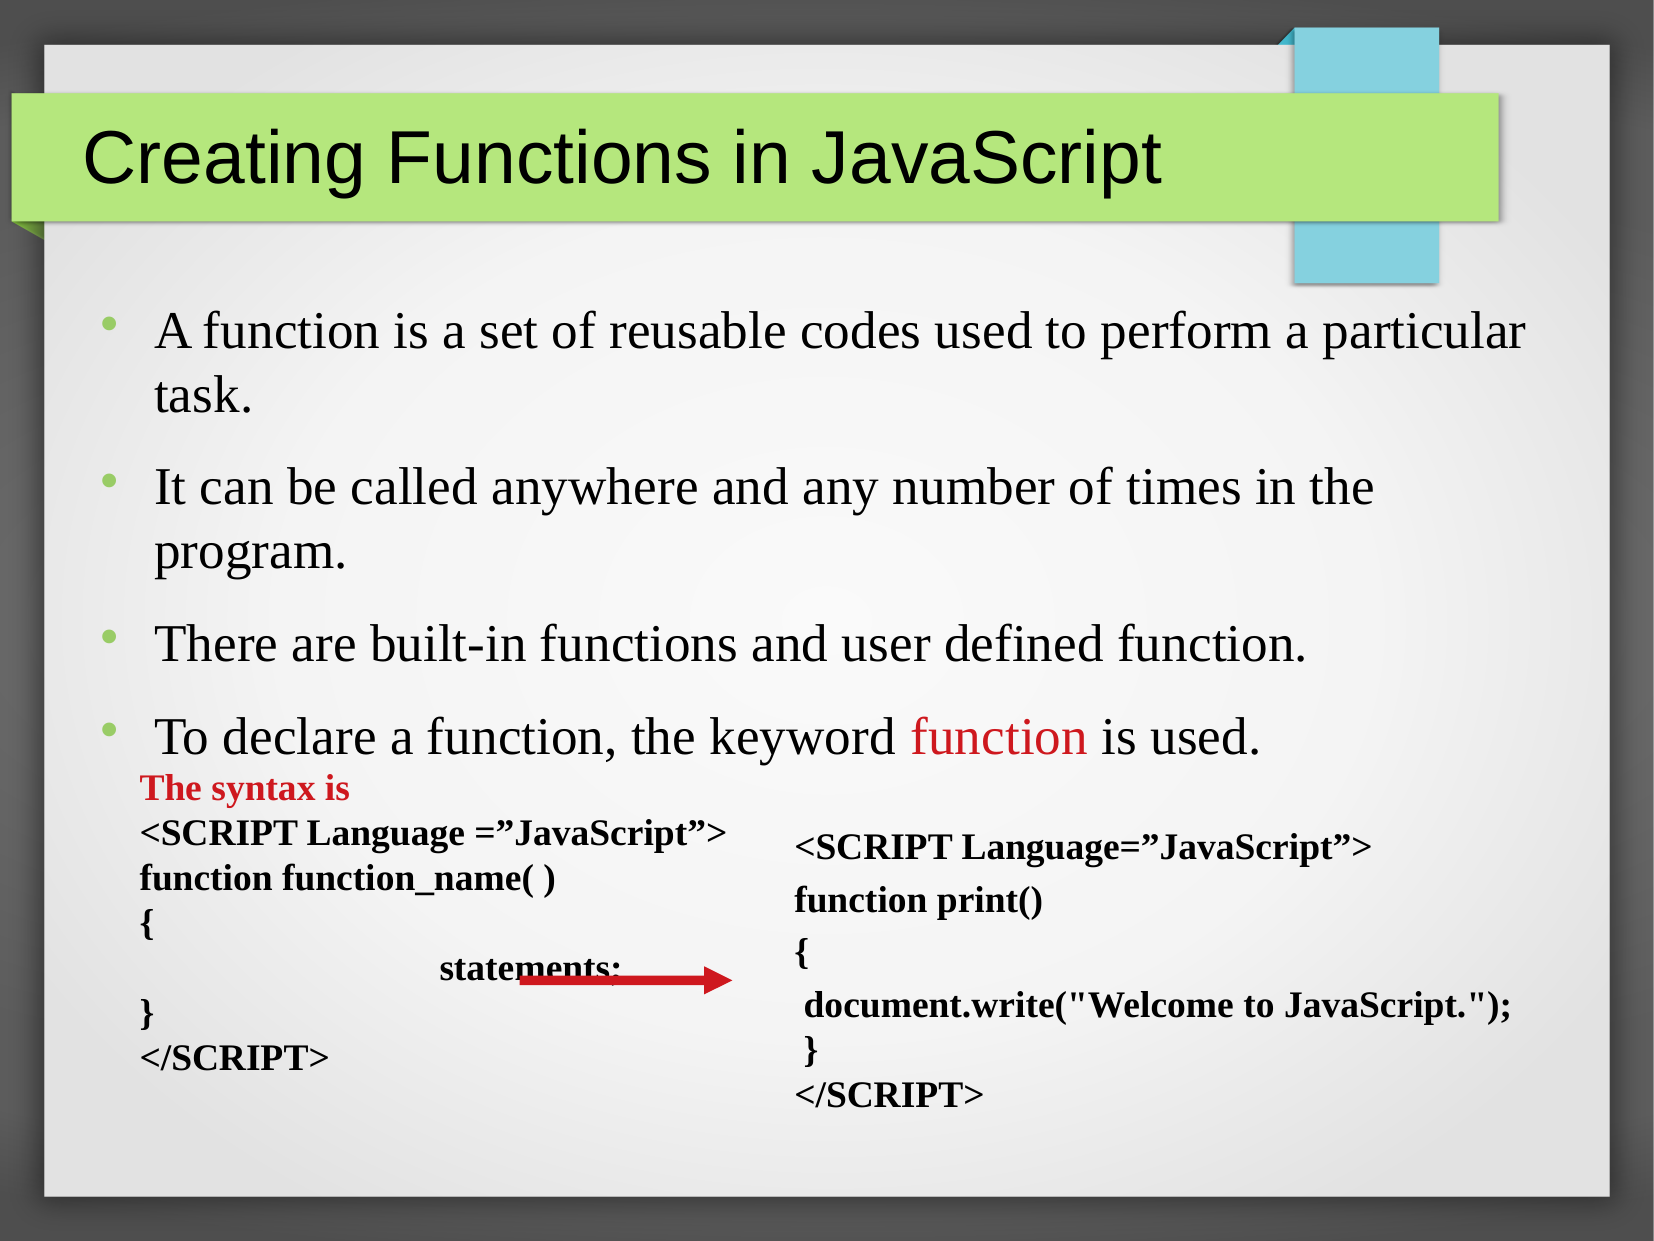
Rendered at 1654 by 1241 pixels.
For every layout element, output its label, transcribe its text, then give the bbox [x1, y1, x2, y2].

text_box Creating Functions in JavaScript [82, 108, 1264, 199]
text_box <SCRIPT Language=”JavaScript”> function print() { document.write("Welcome to JavaScript."); } </SCRIPT> [779, 814, 1536, 1123]
picture [0, 0, 1654, 1241]
text_box The syntax is <SCRIPT Language =”JavaScript”> function function_name( ) { statements; } </SCRIPT> [124, 755, 756, 1086]
text_box A function is a set of reusable codes used to perform a particular task. It can be called anywhere and any number of times in the program. There are built-in functions and user defined function. To declare a function, the keyword function is used. [82, 295, 1571, 768]
text_box [519, 974, 733, 987]
